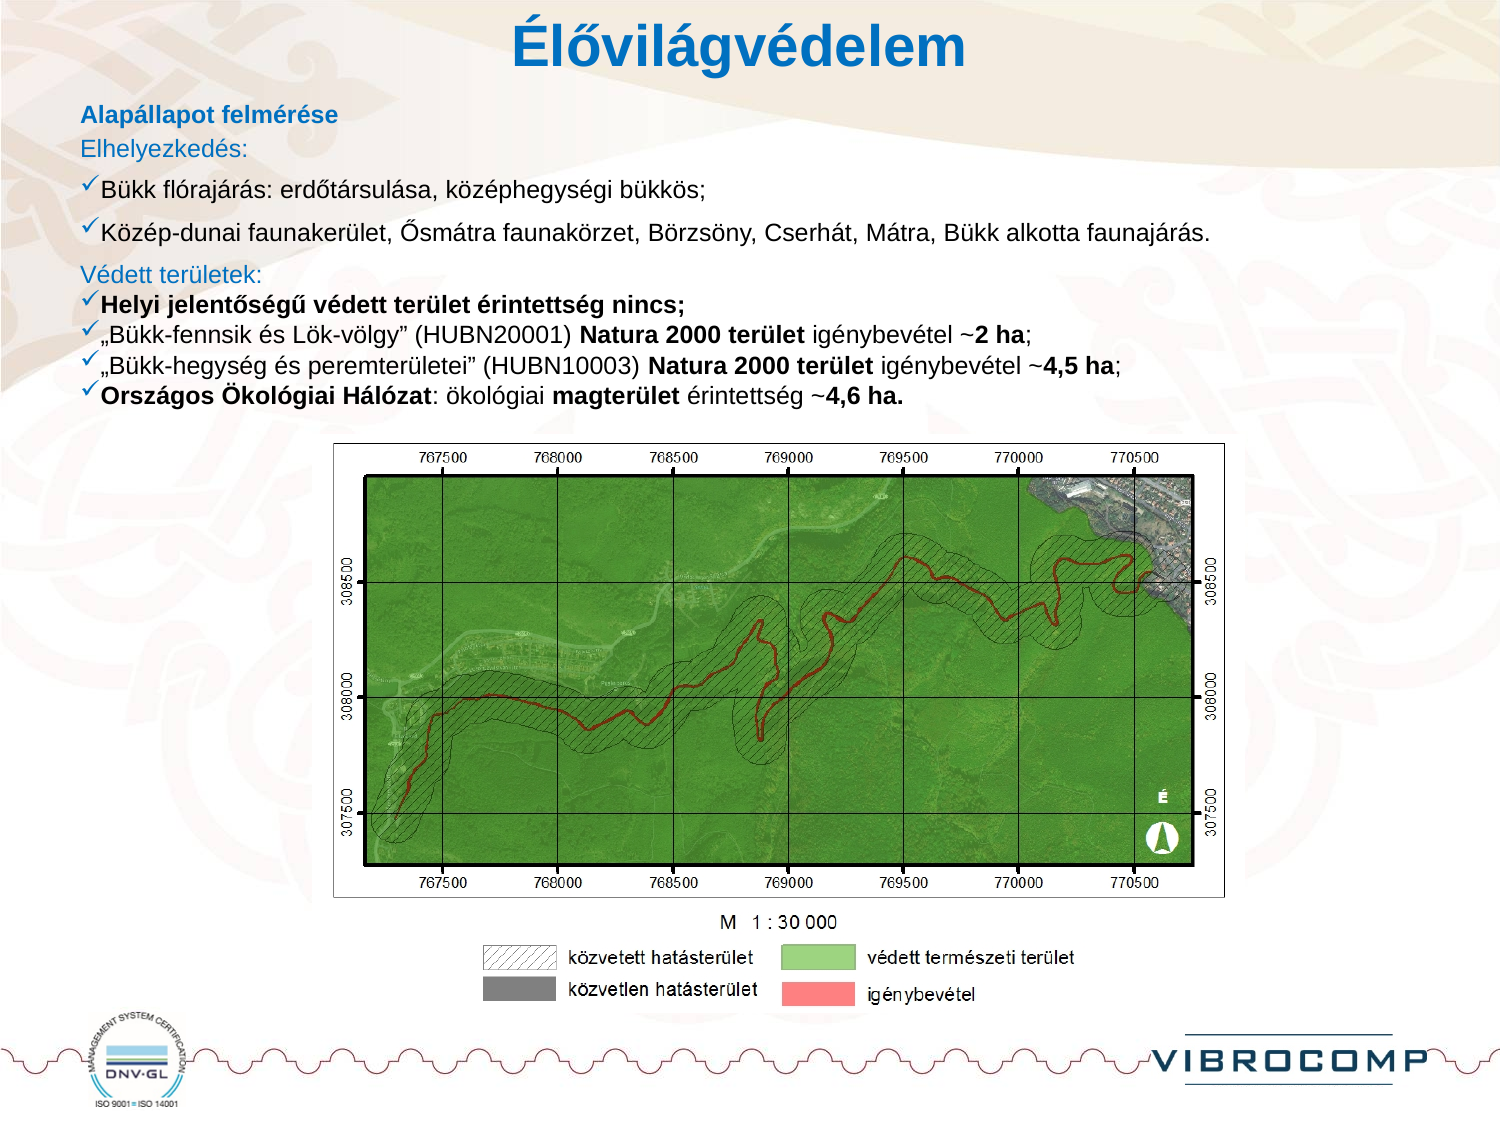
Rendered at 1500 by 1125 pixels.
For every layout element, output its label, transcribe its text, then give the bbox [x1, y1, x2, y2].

title Élővilágvédelem [112, 0, 1368, 114]
list Alapállapot felmérése Elhelyezkedés: Bükk flórajárás: erdőtársulása, középhegységi bükkös; Közép-dunai faunakerület, Ősmátra faunakörzet, Börzsöny, Cserhát, Mátra, Bükk alkotta faunajárás. Védett területek: Helyi jelentőségű védett terület érintettség nincs; „Bükk-fennsik és Lök-völgy” (HUBN20001) Natura 2000 terület igénybevétel ~2 ha; „Bükk-hegység és peremterületei” (HUBN10003) Natura 2000 terület igénybevétel ~4,5 ha; Országos Ökológiai Hálózat: ökológiai magterület érintettség ~4,6 ha. [64, 101, 1447, 1035]
picture [312, 434, 1245, 1014]
picture [0, 0, 1500, 1125]
